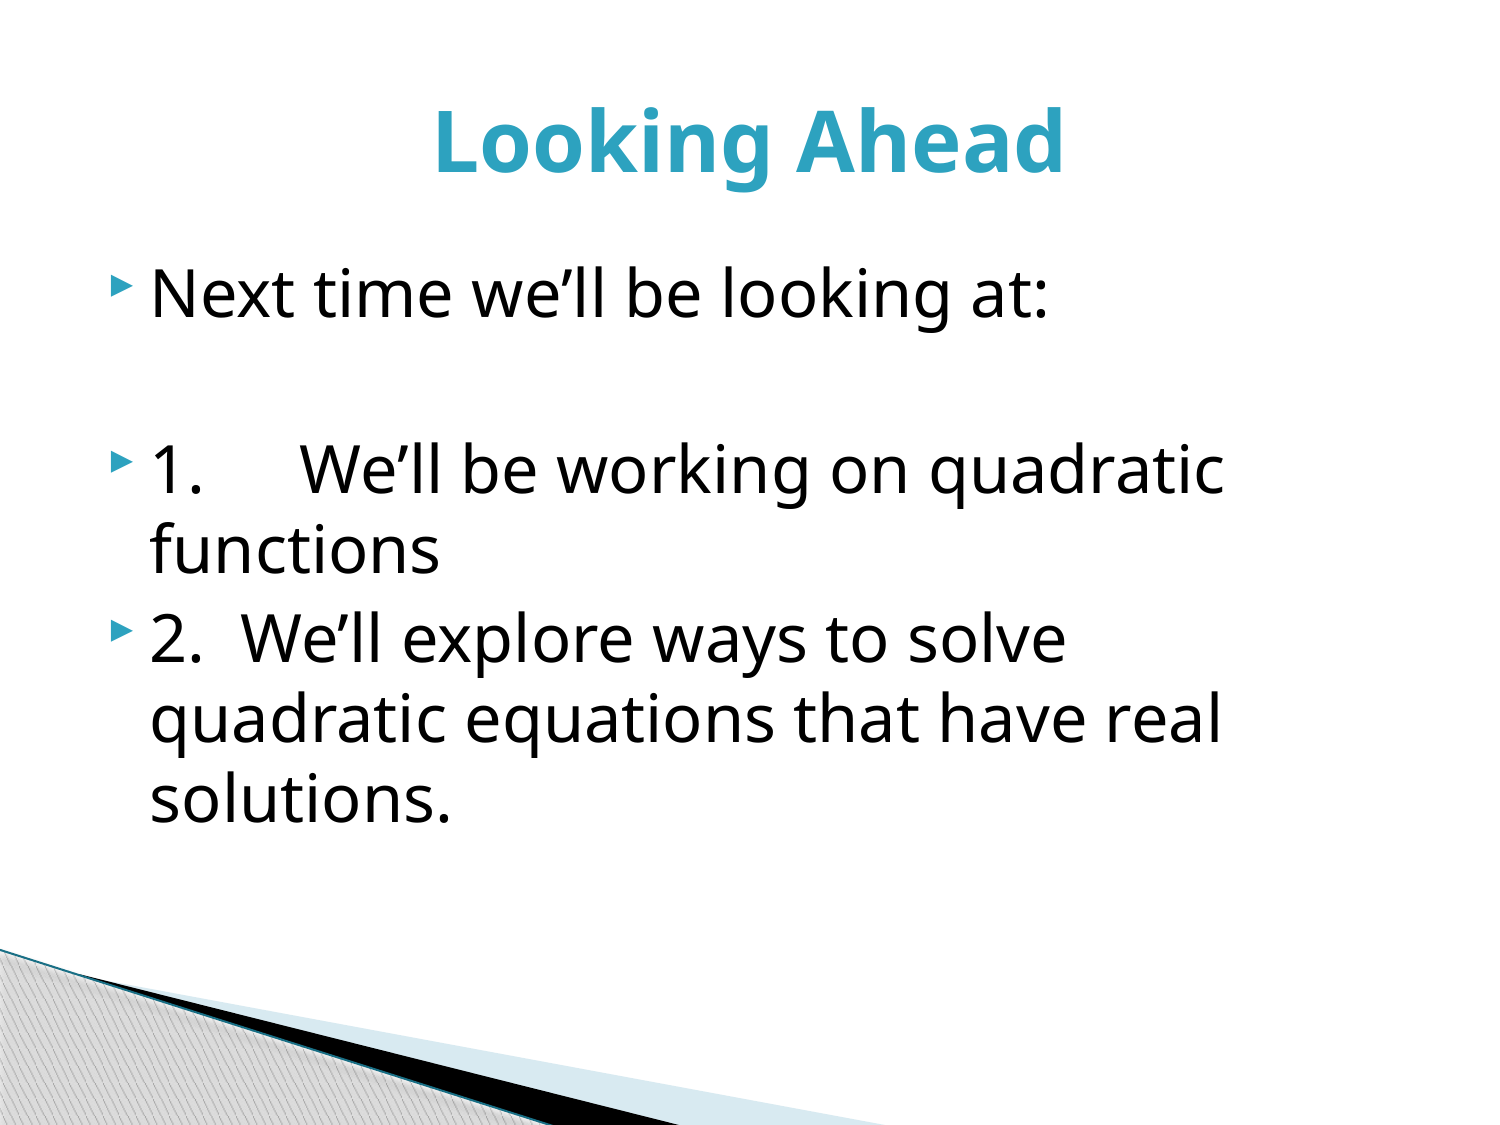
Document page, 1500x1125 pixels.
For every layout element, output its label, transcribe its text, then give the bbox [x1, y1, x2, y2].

title Looking Ahead [75, 45, 1425, 233]
list Next time we’ll be looking at: 1. We’ll be working on quadratic functions 2. We’ll explore ways to solve quadratic equations that have real solutions. [75, 243, 1425, 986]
